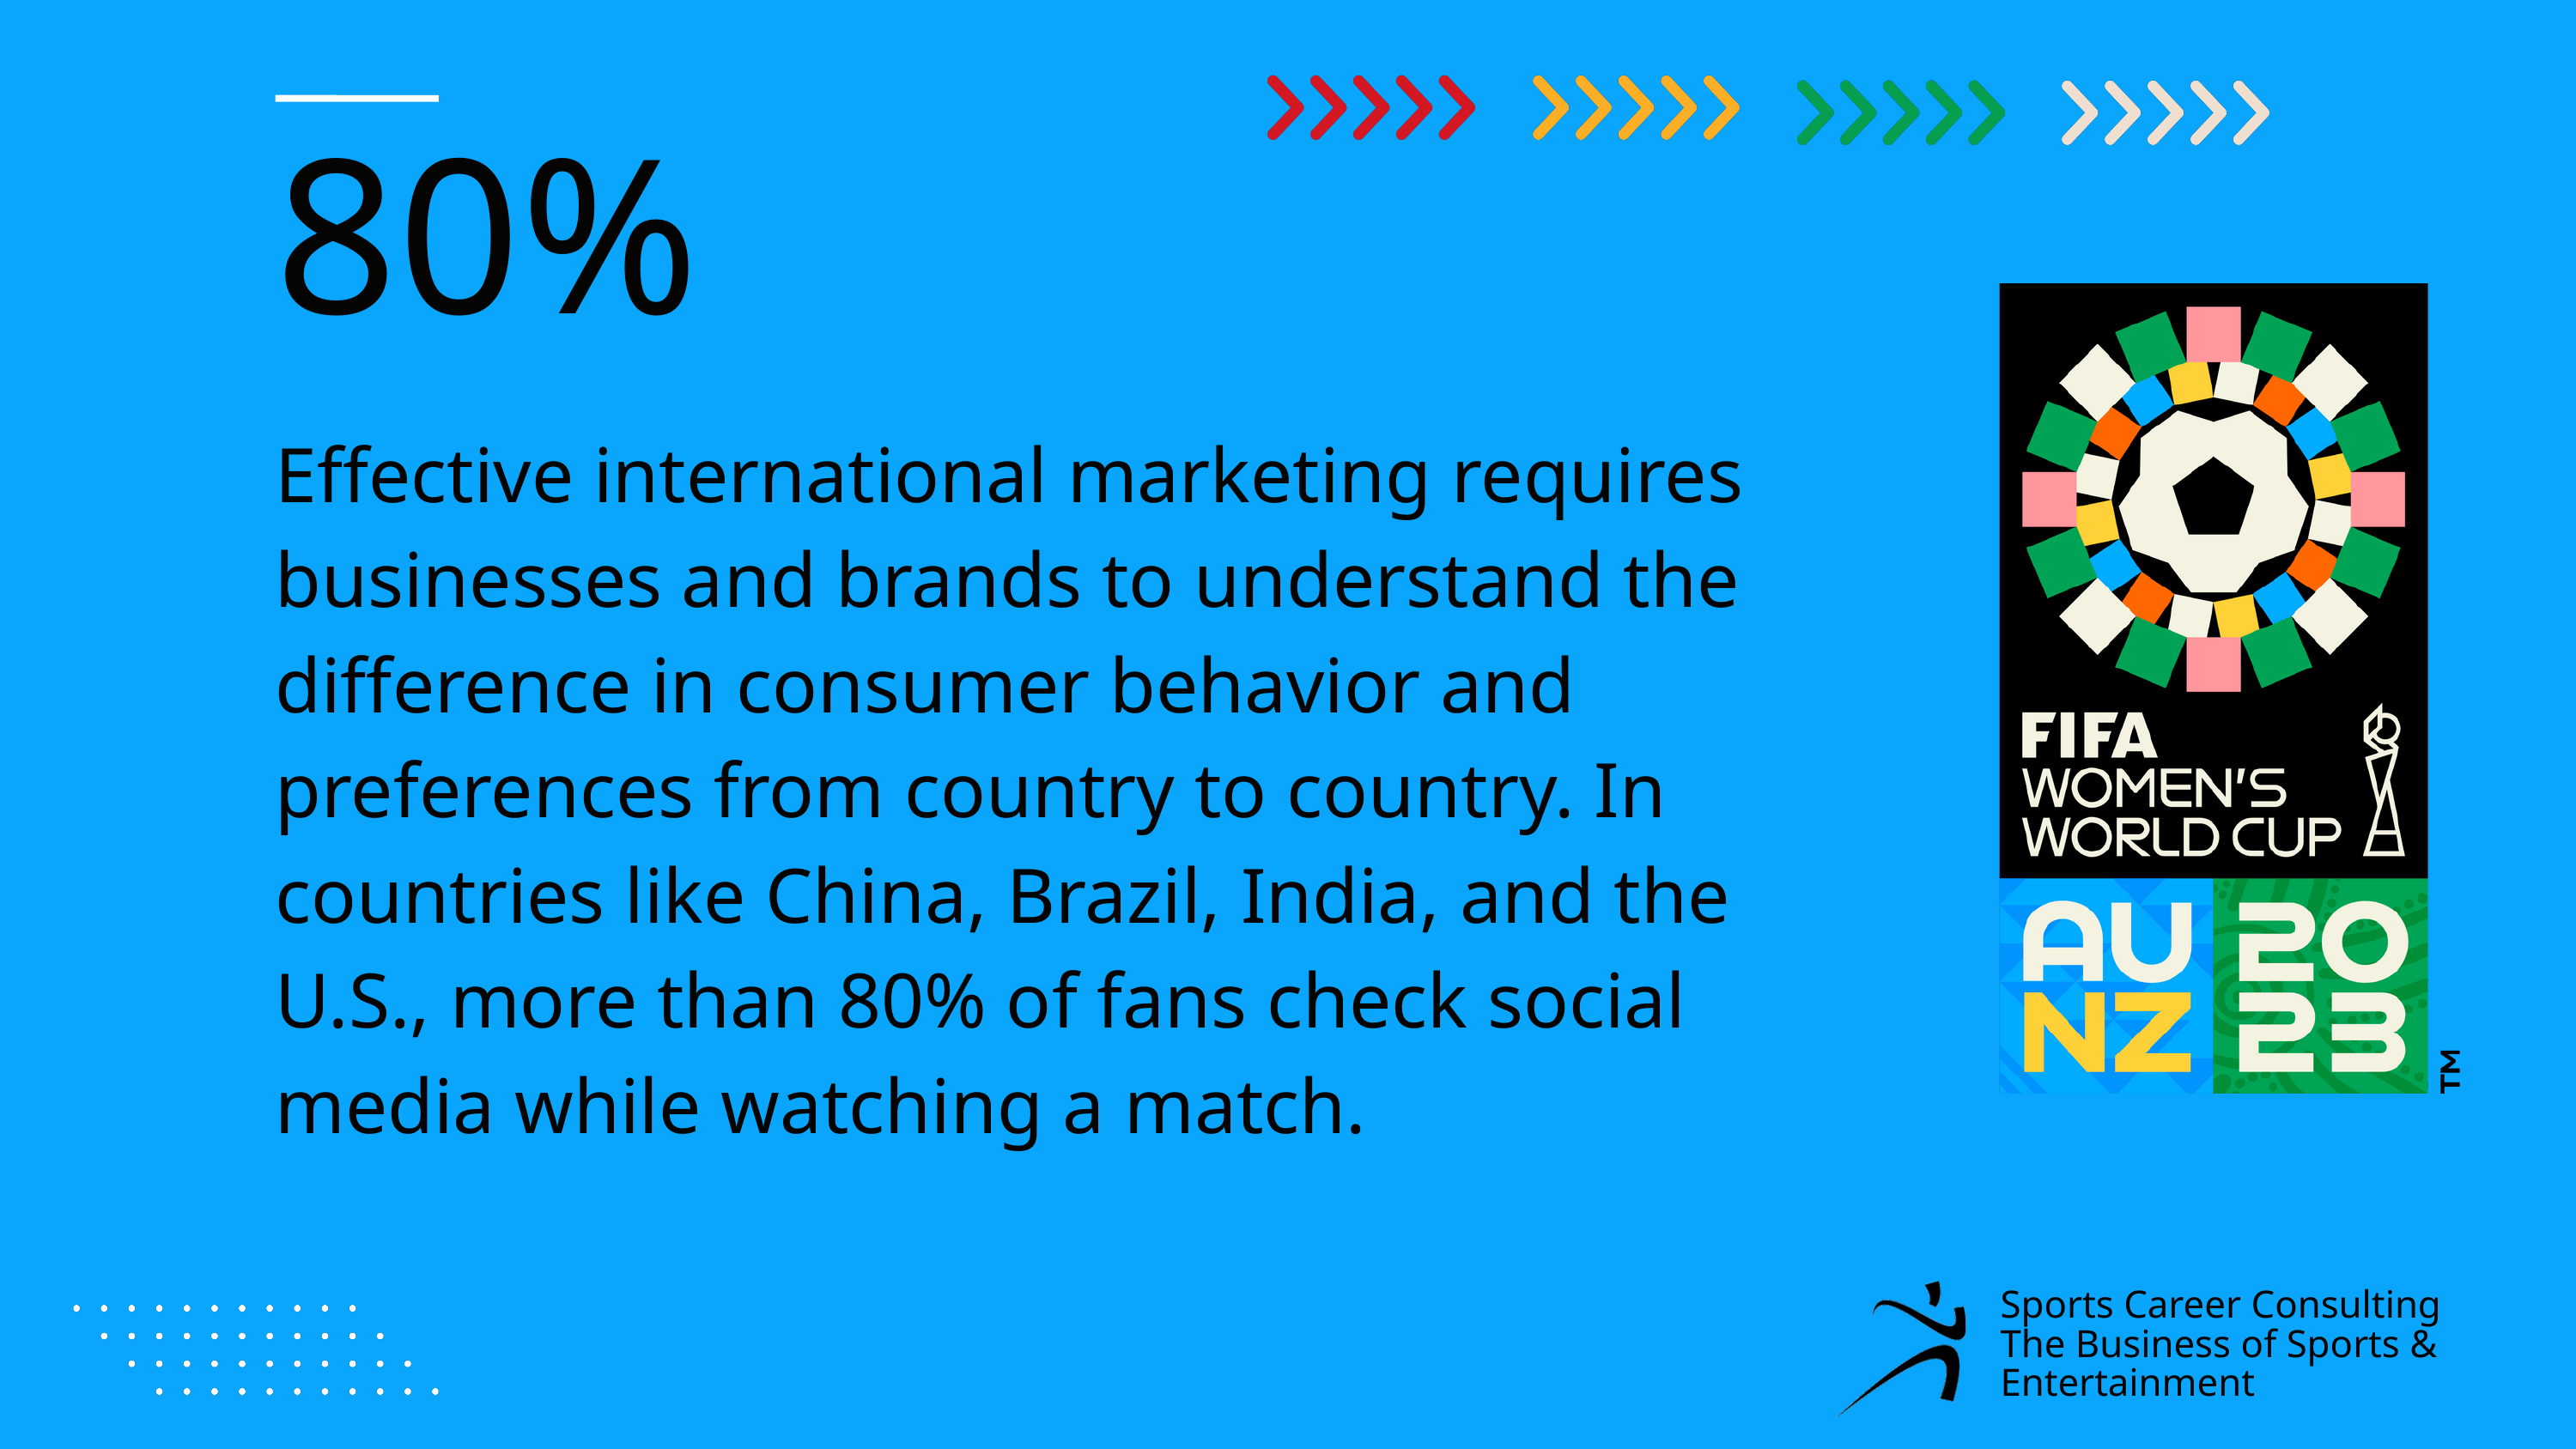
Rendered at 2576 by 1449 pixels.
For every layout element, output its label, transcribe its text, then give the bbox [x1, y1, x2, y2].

text_box Sports Career Consulting The Business of Sports & Entertainment [2000, 1286, 2508, 1404]
text_box [1836, 1281, 1966, 1418]
text_box [2061, 80, 2270, 145]
text_box [1796, 80, 2006, 145]
text_box [73, 1305, 439, 1395]
text_box [1267, 75, 1476, 140]
text_box 80% [275, 120, 1273, 357]
text_box [1965, 283, 2460, 1094]
text_box Effective international marketing requires businesses and brands to understand the difference in consumer behavior and preferences from country to country. In countries like China, Brazil, India, and the U.S., more than 80% of fans check social media while watching a match. [275, 412, 1867, 1149]
text_box [1531, 75, 1741, 140]
